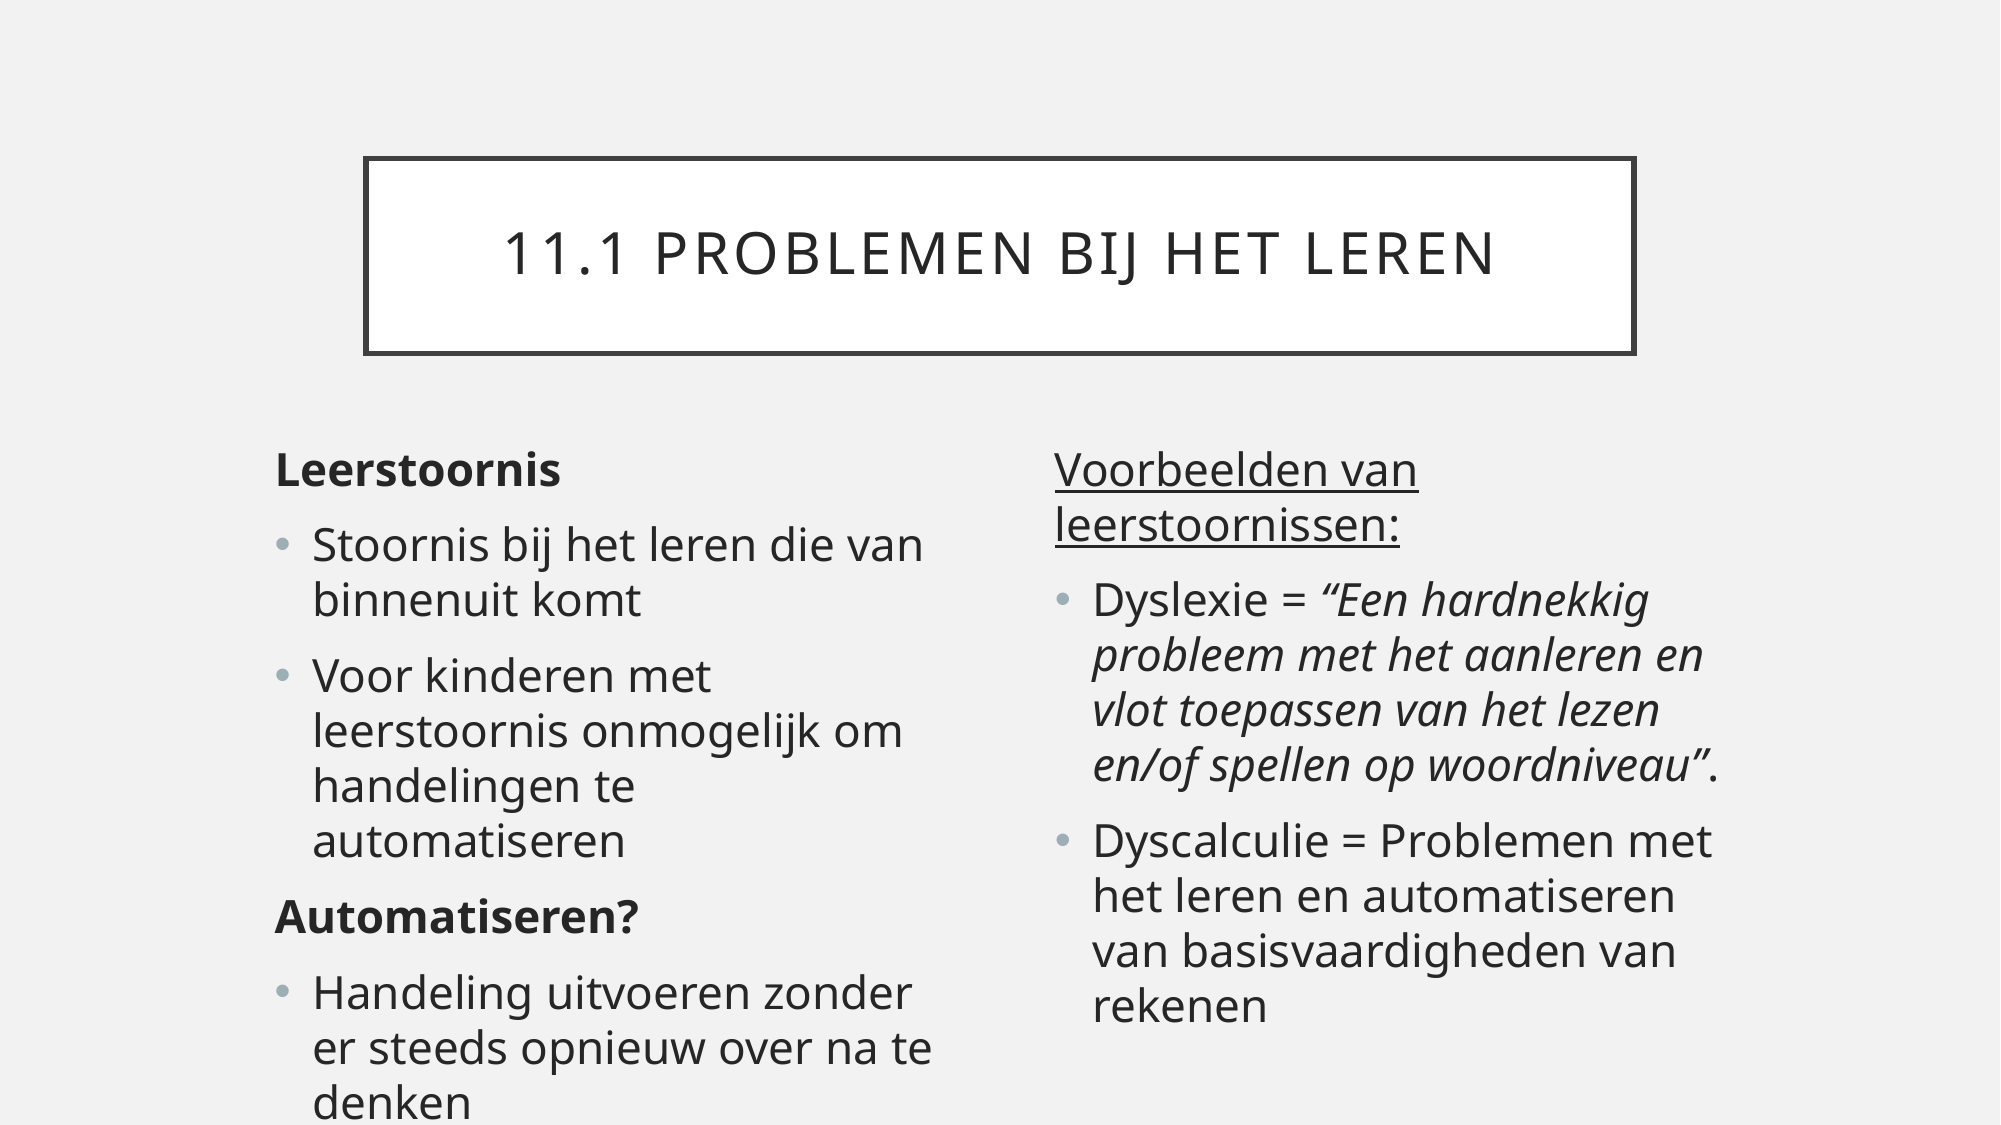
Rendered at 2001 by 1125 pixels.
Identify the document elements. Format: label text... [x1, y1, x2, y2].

list Voorbeelden van leerstoornissen: Dyslexie = “Een hardnekkig probleem met het aanleren en vlot toepassen van het lezen en/of spellen op woordniveau”. Dyscalculie = Problemen met het leren en automatiseren van basisvaardigheden van rekenen [1039, 432, 1741, 1079]
list Leerstoornis Stoornis bij het leren die van binnenuit komt Voor kinderen met leerstoornis onmogelijk om handelingen te automatiseren Automatiseren? Handeling uitvoeren zonder er steeds opnieuw over na te denken [259, 432, 961, 1094]
title 11.1 Problemen bij het leren [363, 156, 1637, 356]
